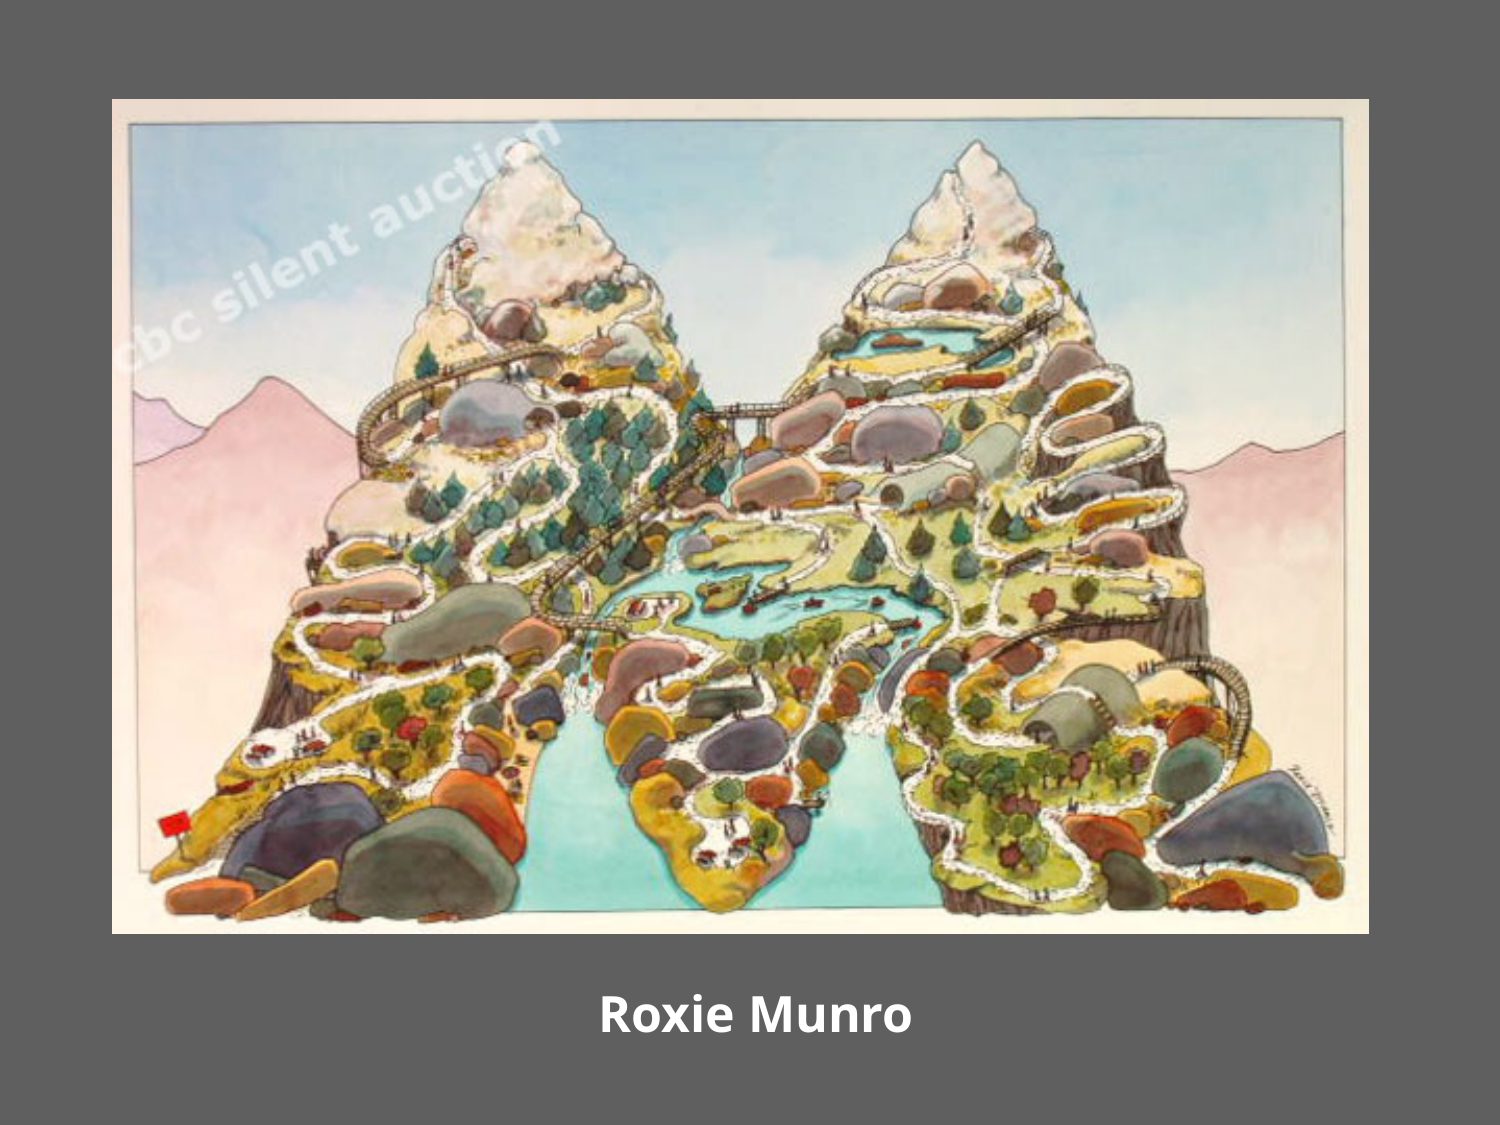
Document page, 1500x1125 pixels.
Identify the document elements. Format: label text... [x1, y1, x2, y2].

picture [112, 99, 1369, 934]
text_box Roxie Munro [512, 974, 1000, 1050]
